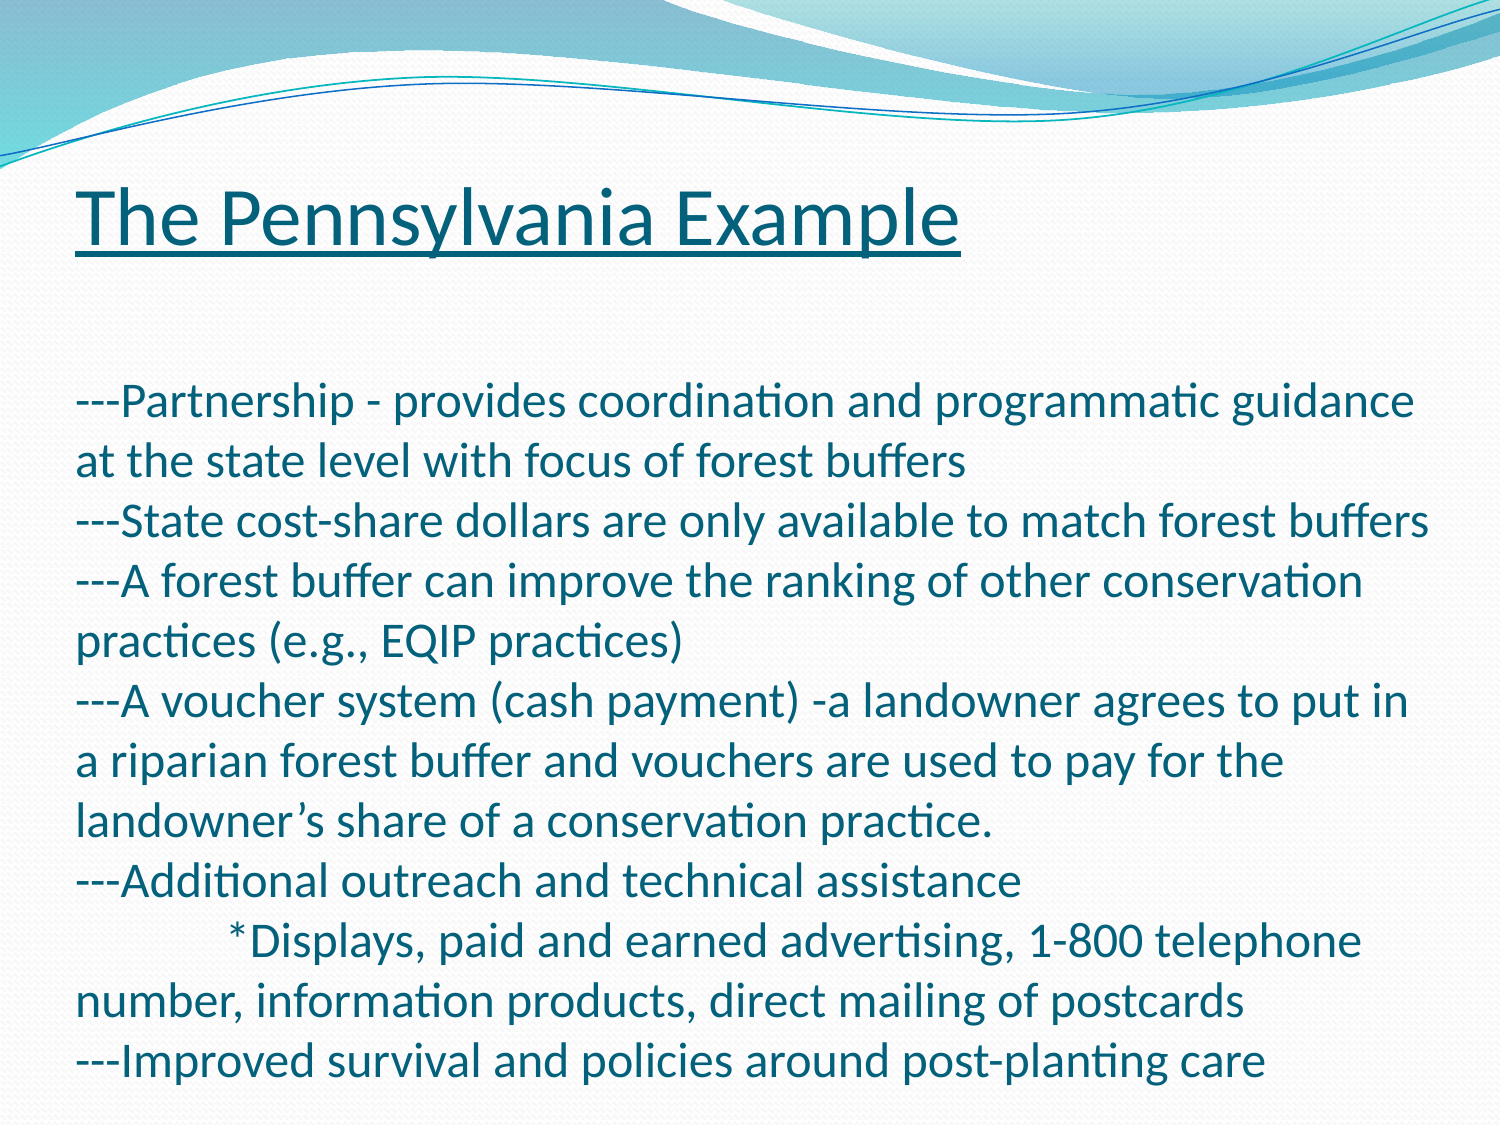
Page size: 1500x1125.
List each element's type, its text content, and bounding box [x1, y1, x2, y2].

title The Pennsylvania Example ---Partnership - provides coordination and programmatic guidance at the state level with focus of forest buffers ---State cost-share dollars are only available to match forest buffers ---A forest buffer can improve the ranking of other conservation practices (e.g., EQIP practices) ---A voucher system (cash payment) -a landowner agrees to put in a riparian forest buffer and vouchers are used to pay for the landowner’s share of a conservation practice. ---Additional outreach and technical assistance *Displays, paid and earned advertising, 1-800 telephone number, information products, direct mailing of postcards ---Improved survival and policies around post-planting care [75, 115, 1438, 1088]
